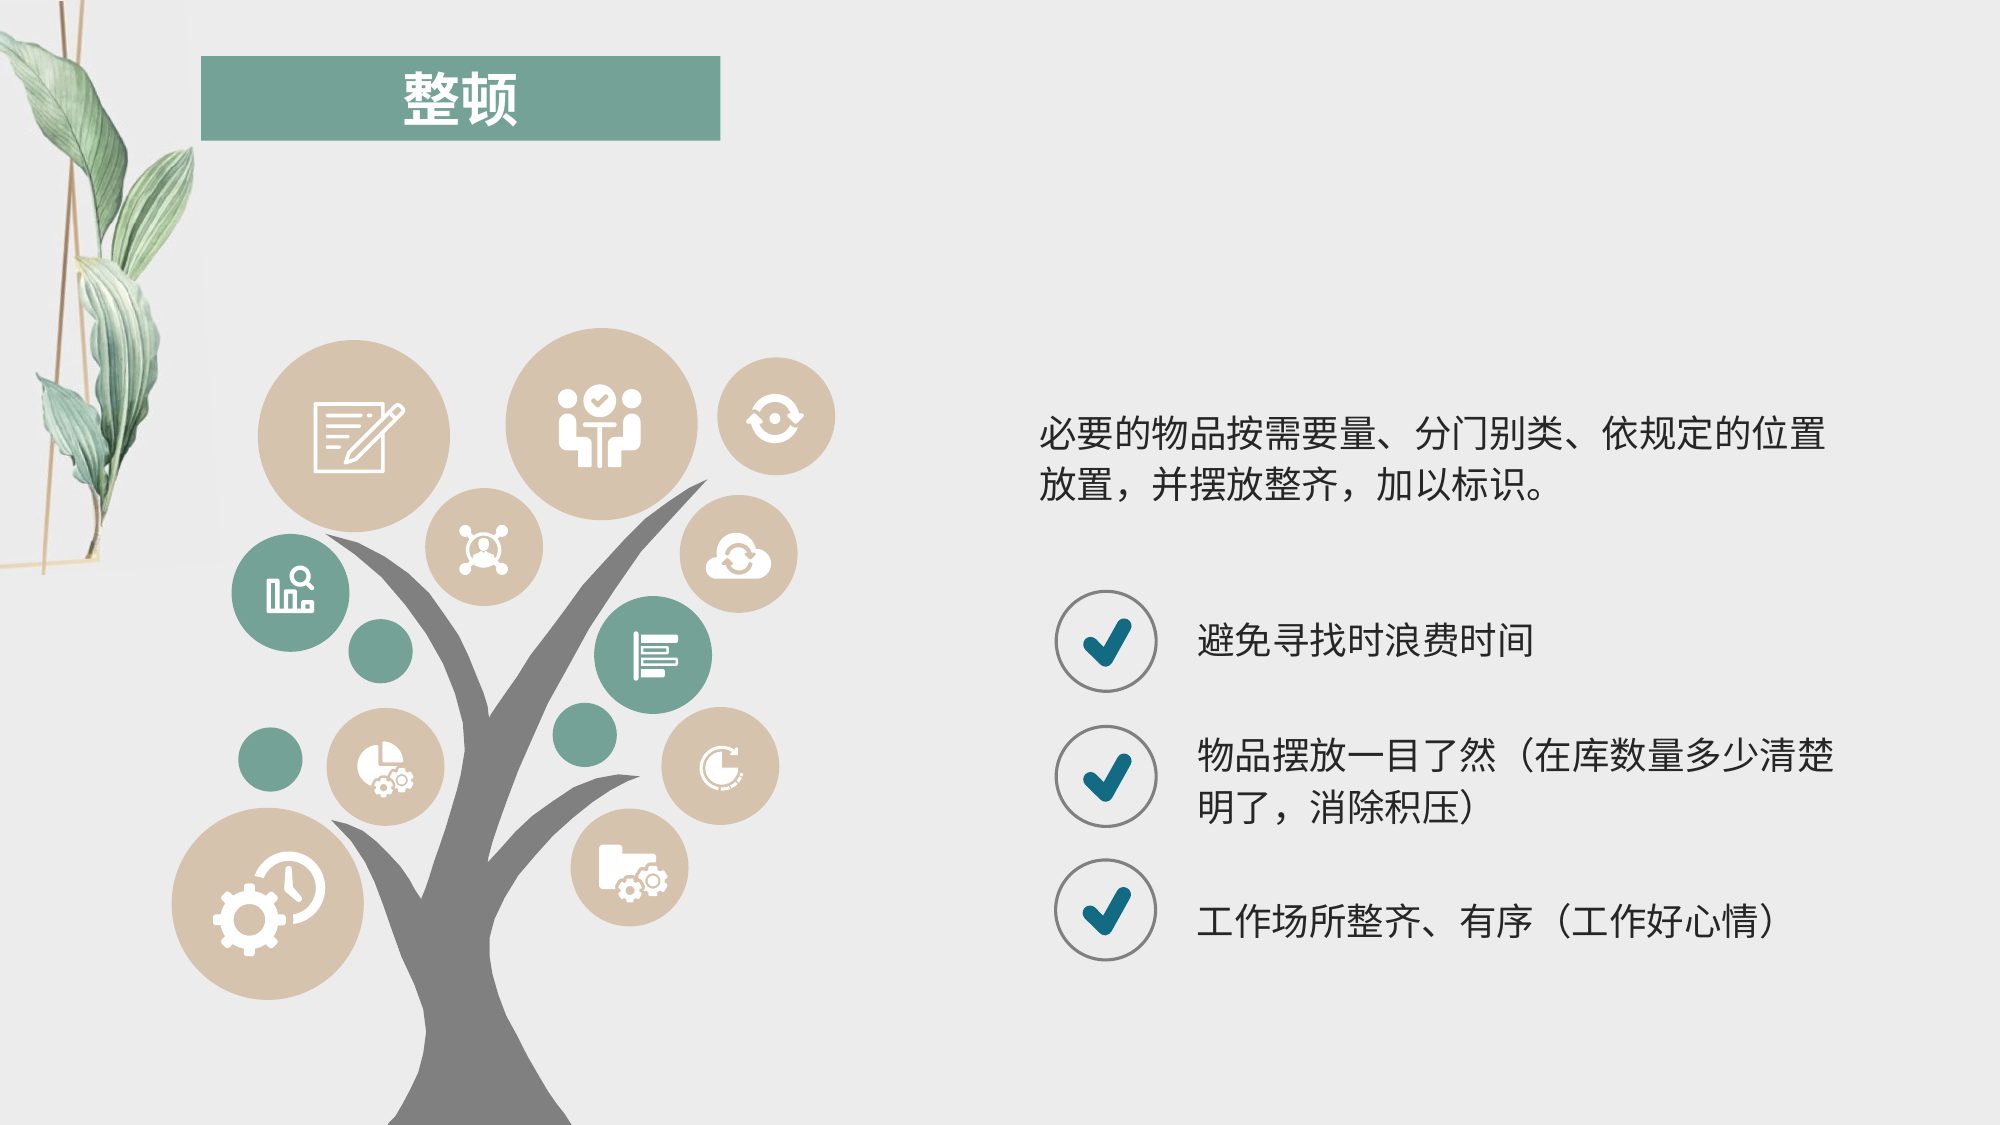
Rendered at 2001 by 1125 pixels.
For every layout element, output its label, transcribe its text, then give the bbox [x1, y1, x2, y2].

picture [0, 0, 206, 578]
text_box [1056, 591, 1157, 692]
text_box 物品摆放一目了然（在库数量多少清楚明了，消除积压） [1182, 718, 1853, 836]
text_box 避免寻找时浪费时间 [1182, 603, 1566, 670]
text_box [171, 328, 836, 1125]
text_box 工作场所整齐、有序（工作好心情） [1181, 883, 1818, 950]
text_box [1056, 726, 1157, 827]
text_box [1055, 859, 1156, 960]
text_box 必要的物品按需要量、分门别类、依规定的位置放置，并摆放整齐，加以标识。 [1024, 396, 1853, 514]
